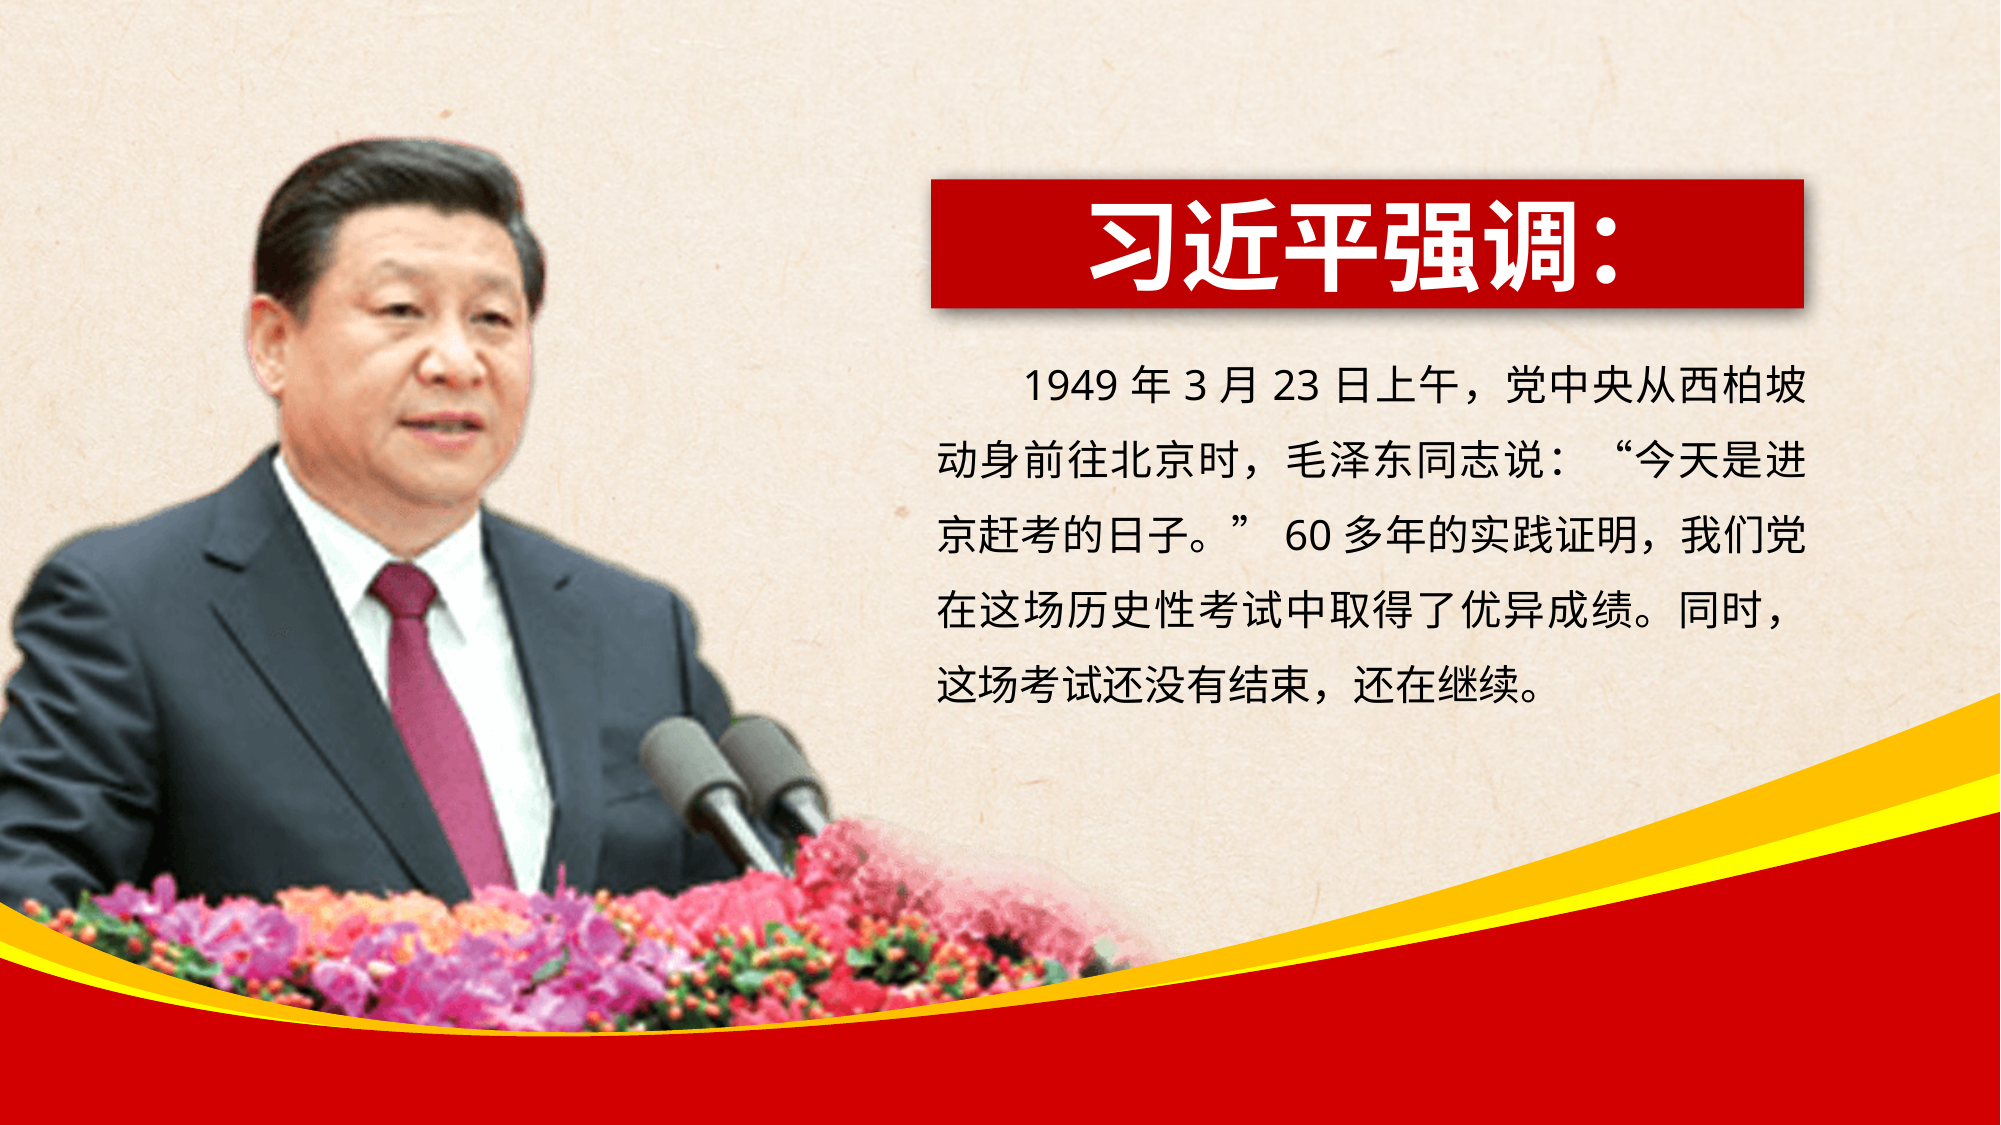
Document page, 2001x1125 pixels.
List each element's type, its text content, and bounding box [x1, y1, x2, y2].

text_box [1697, 178, 1805, 309]
text_box 1949年3月23日上午，党中央从西柏坡动身前往北京时，毛泽东同志说：“今天是进京赶考的日子。”60多年的实践证明，我们党在这场历史性考试中取得了优异成绩。同时，这场考试还没有结束，还在继续。 [1240, 326, 1823, 716]
text_box [1240, 692, 2000, 969]
text_box [1240, 773, 2000, 973]
picture [0, 0, 2001, 1125]
text_box 习近平强调： [1240, 175, 1697, 311]
text_box [0, 811, 2000, 1125]
